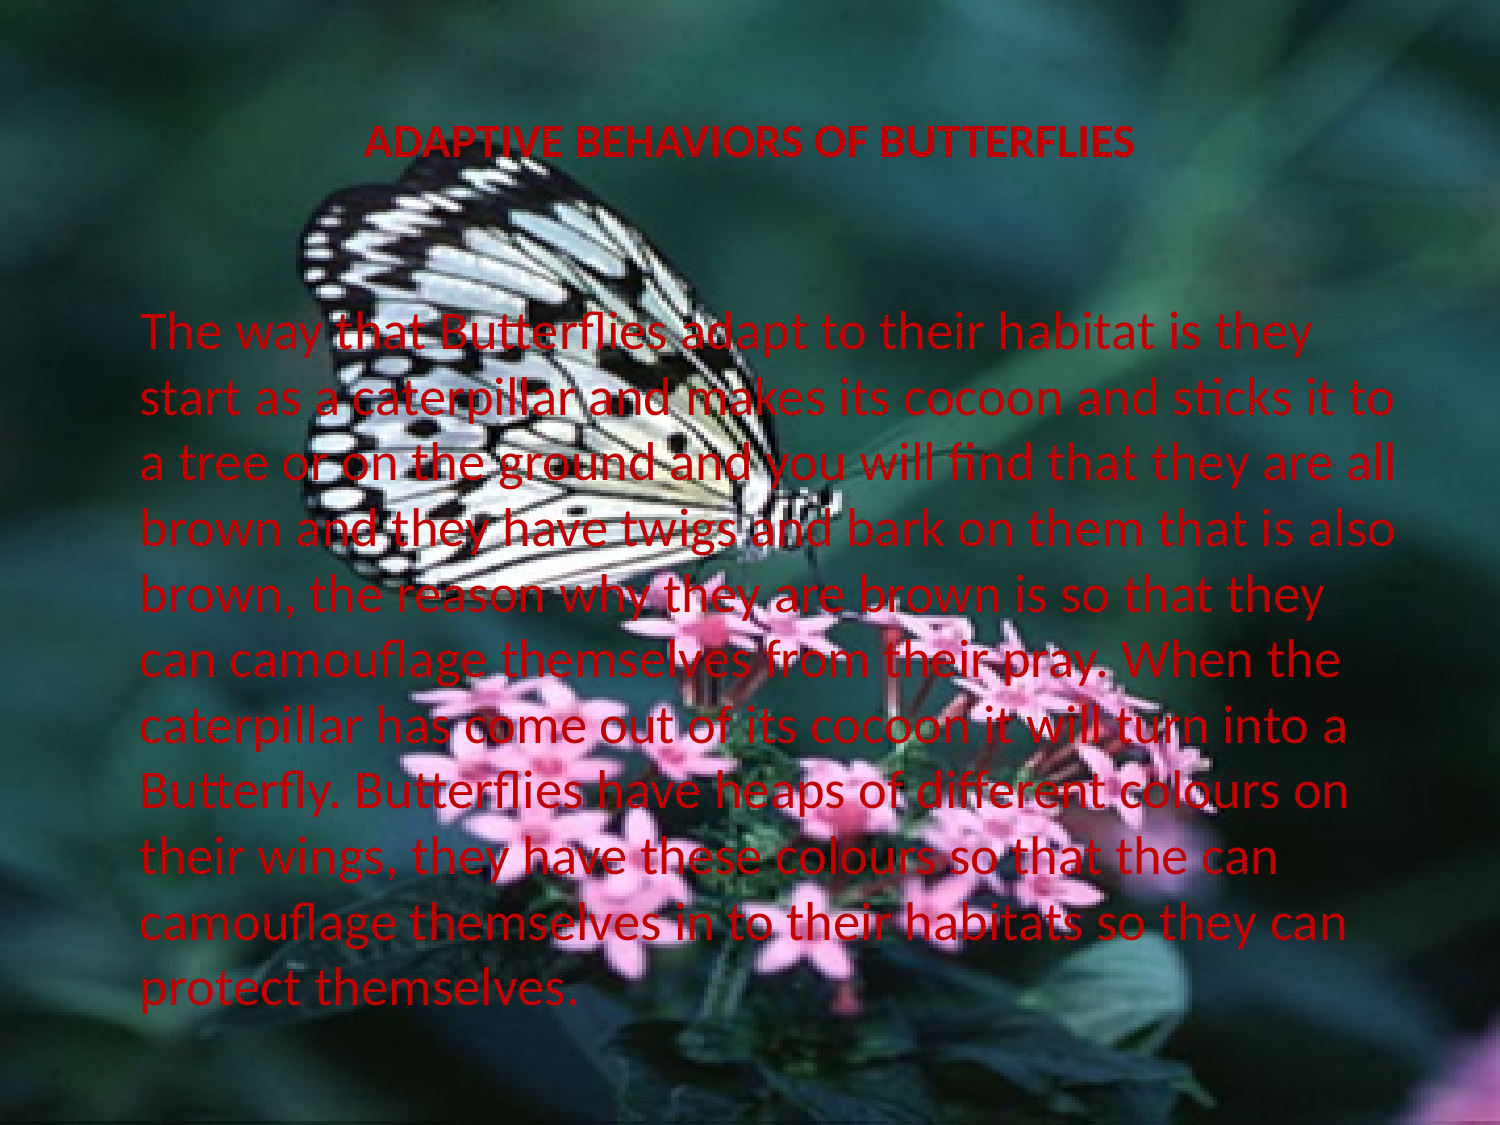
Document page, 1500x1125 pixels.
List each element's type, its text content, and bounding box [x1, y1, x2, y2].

picture [0, 0, 1500, 1125]
list The way that Butterflies adapt to their habitat is they start as a caterpillar and makes its cocoon and sticks it to a tree or on the ground and you will find that they are all brown and they have twigs and bark on them that is also brown, the reason why they are brown is so that they can camouflage themselves from their pray. When the caterpillar has come out of its cocoon it will turn into a Butterfly. Butterflies have heaps of different colours on their wings, they have these colours so that the can camouflage themselves in to their habitats so they can protect themselves. [75, 287, 1425, 1030]
title adaptive Behaviors of Butterflies [75, 45, 1425, 233]
